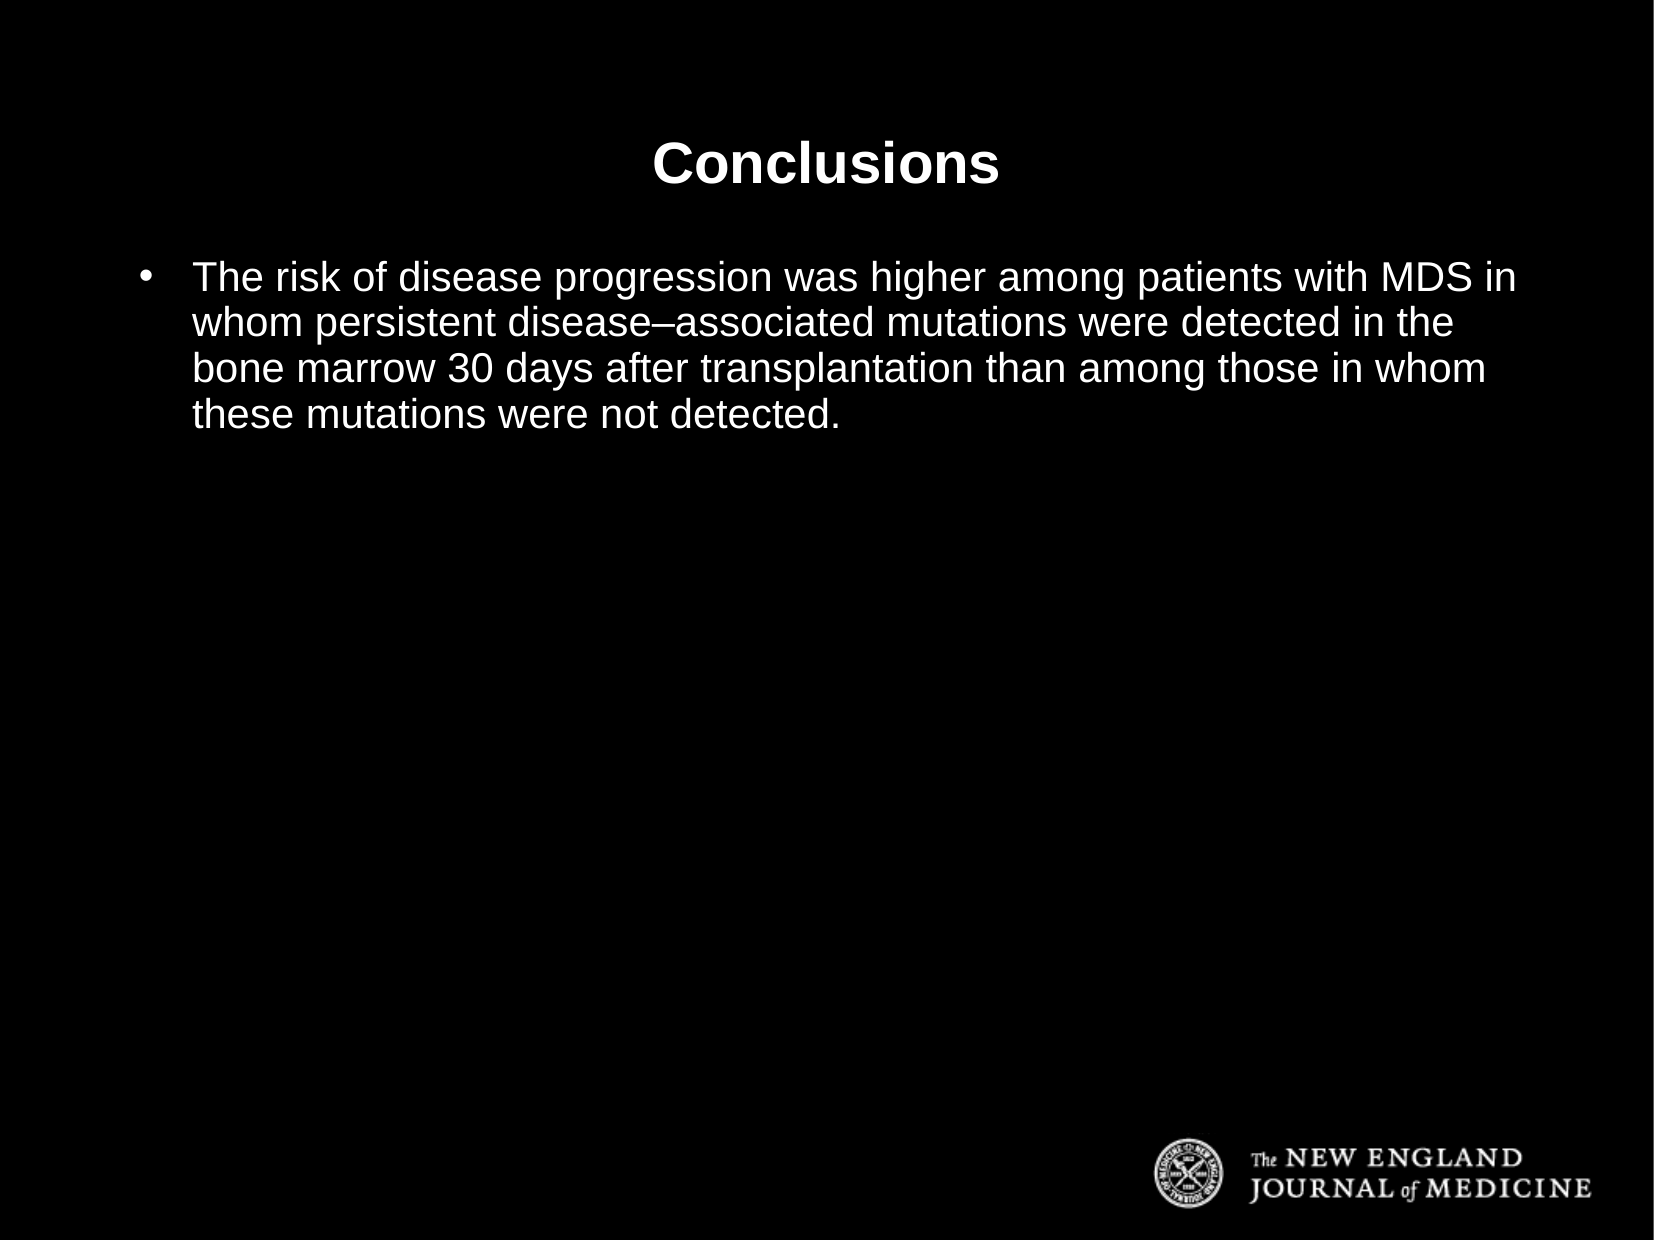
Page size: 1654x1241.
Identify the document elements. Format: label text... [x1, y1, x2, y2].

picture [1141, 1133, 1606, 1213]
list The risk of disease progression was higher among patients with MDS in whom persistent disease–associated mutations were detected in the bone marrow 30 days after transplantation than among those in whom these mutations were not detected. [121, 253, 1534, 1115]
text_box Conclusions [121, 129, 1533, 198]
